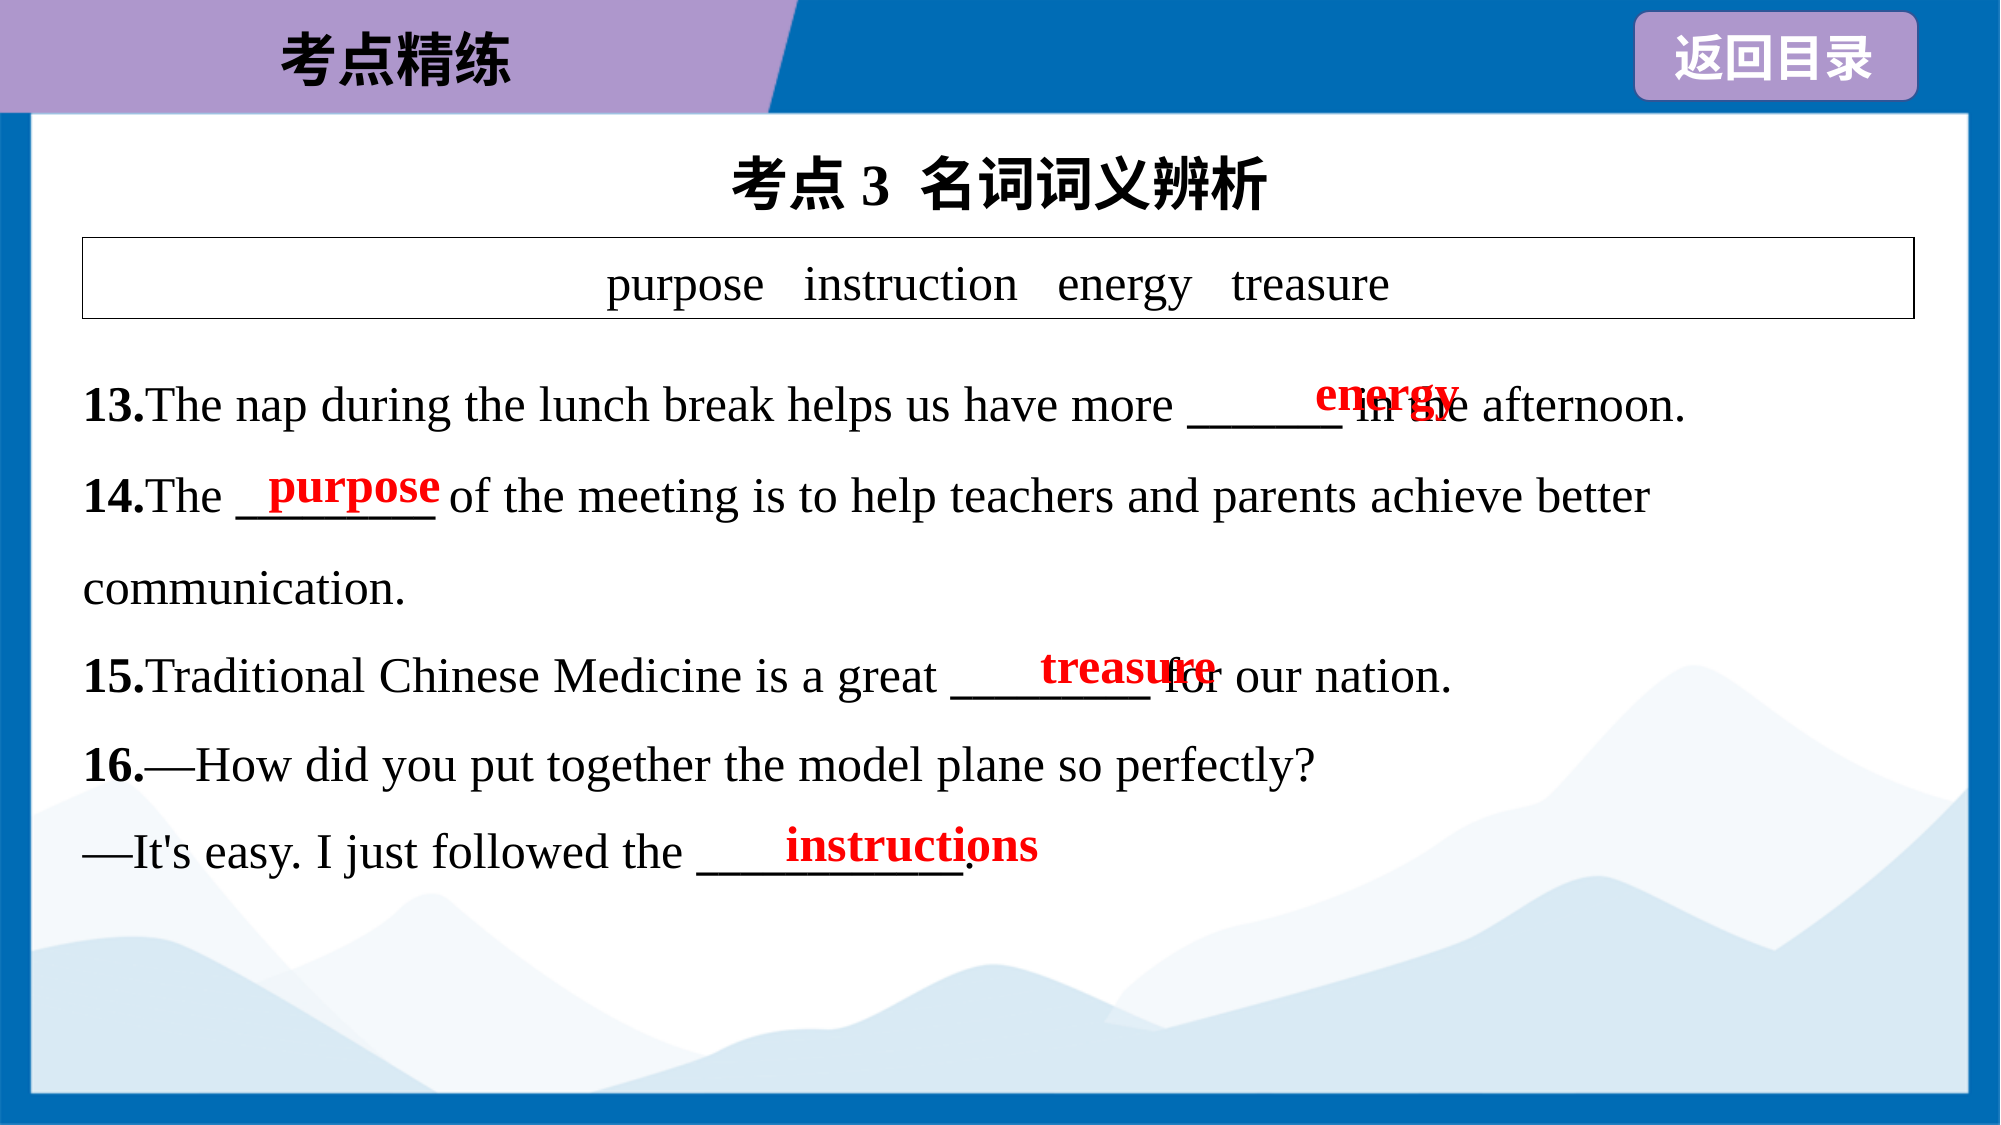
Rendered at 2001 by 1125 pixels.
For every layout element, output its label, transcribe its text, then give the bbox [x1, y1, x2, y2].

text_box instructions [767, 783, 1057, 862]
text_box treasure [1022, 606, 1235, 685]
text_box 考点3 名词词义辨析 [82, 146, 1917, 217]
text_box purpose [250, 424, 459, 504]
text_box 16.—How did you put together the model plane so perfectly? —It's easy. I just followed the ____________. [82, 699, 1917, 870]
text_box energy [1297, 332, 1478, 412]
picture [0, 0, 2000, 1125]
table_header purpose instruction energy treasure [83, 238, 1913, 318]
text_box 13.The nap during the lunch break helps us have more _______ in the afternoon. 14.The _________ of the meeting is to help teachers and parents achieve better communication. 15.Traditional Chinese Medicine is a great _________ for our nation. [82, 339, 1917, 693]
